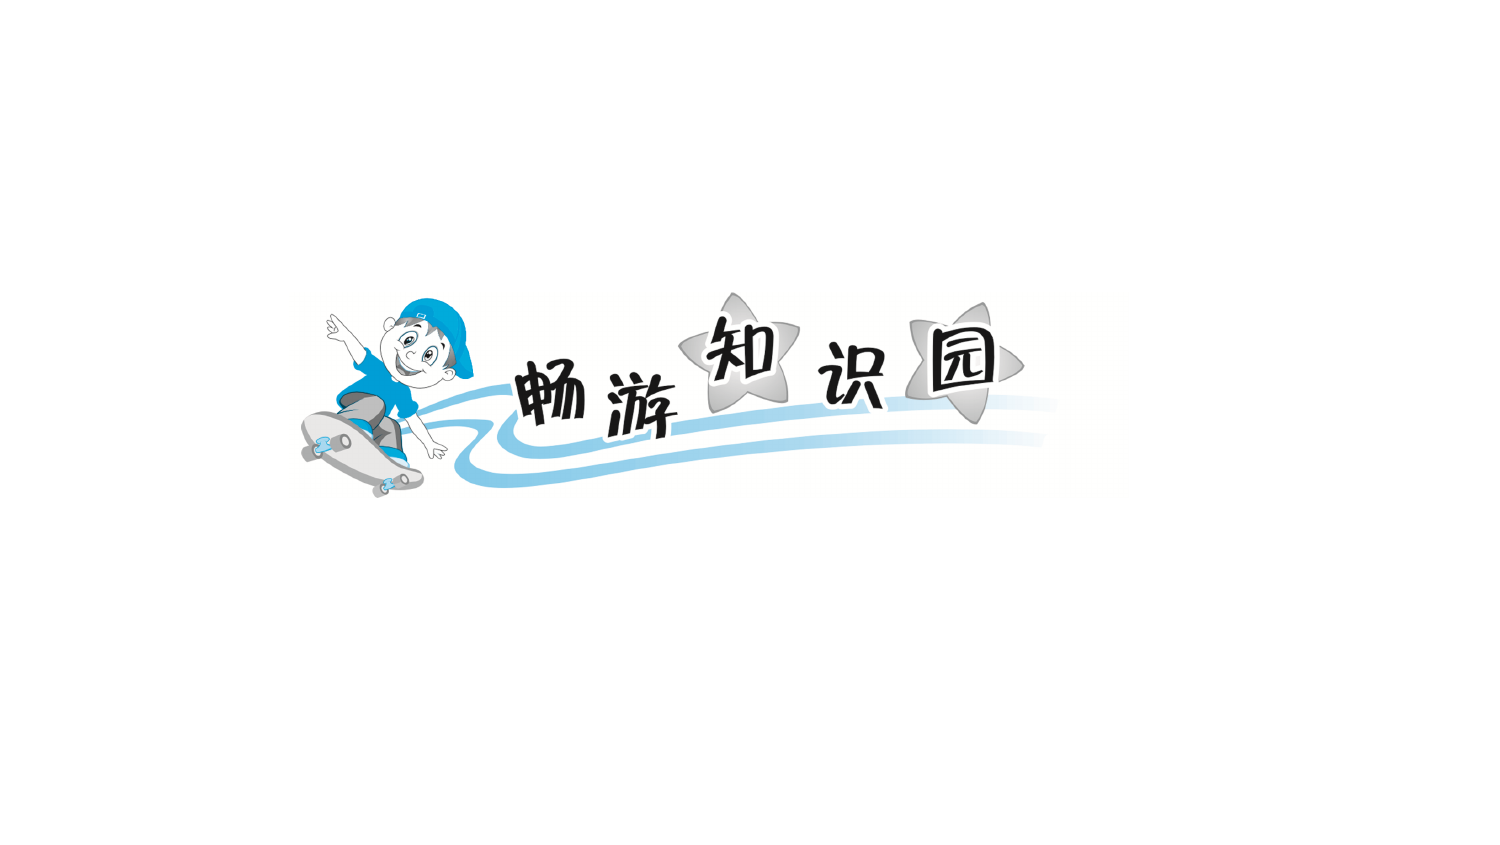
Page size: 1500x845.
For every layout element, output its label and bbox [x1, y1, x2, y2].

picture [288, 291, 1129, 498]
